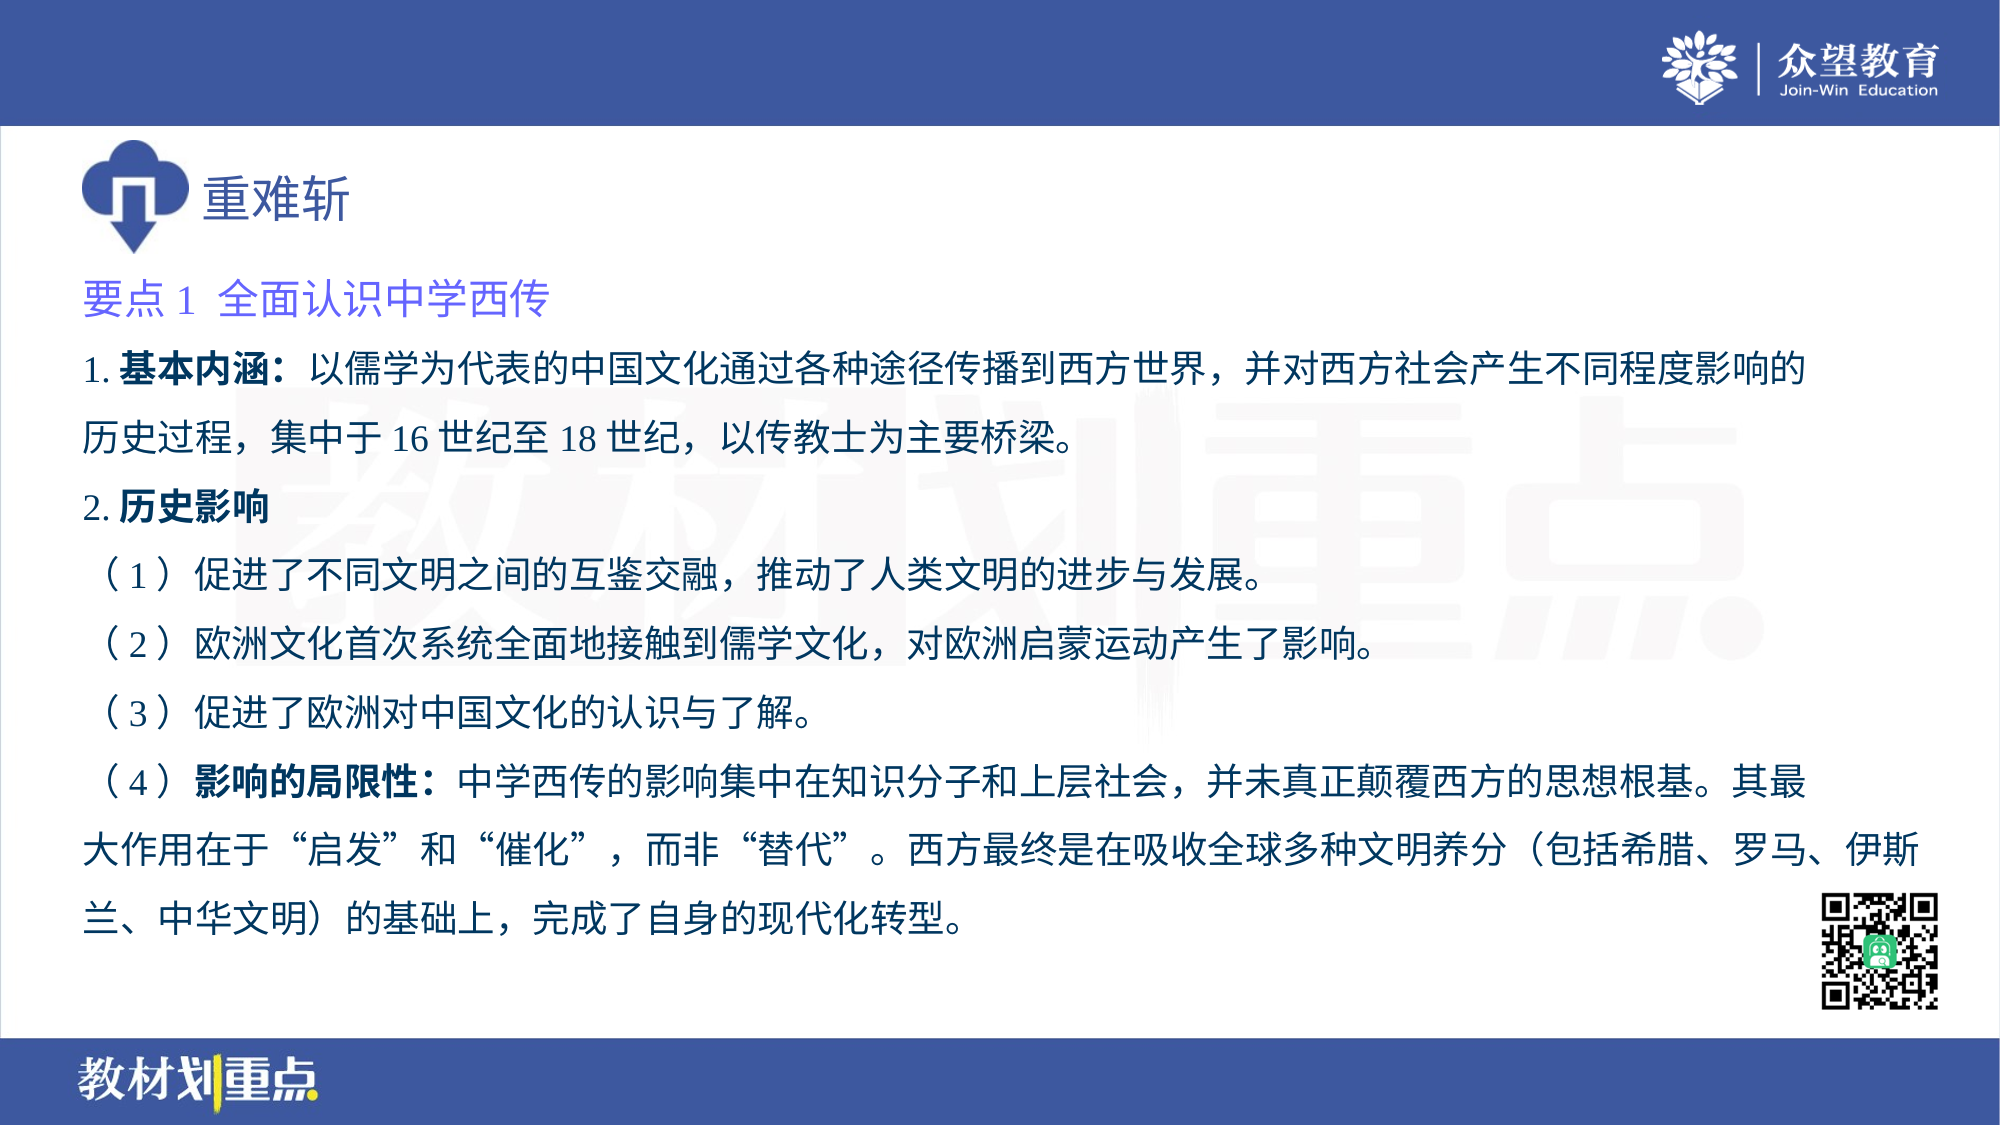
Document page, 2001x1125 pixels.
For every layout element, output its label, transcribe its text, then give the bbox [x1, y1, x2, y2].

picture [0, 0, 2000, 1125]
text_box 要点1 全面认识中学西传 [82, 247, 1817, 314]
text_box 1.基本内涵：以儒学为代表的中国文化通过各种途径传播到西方世界，并对西方社会产生不同程度影响的 历史过程，集中于16世纪至18世纪，以传教士为主要桥梁。 2.历史影响 （1）促进了不同文明之间的互鉴交融，推动了人类文明的进步与发展。 （2）欧洲文化首次系统全面地接触到儒学文化，对欧洲启蒙运动产生了影响。 （3）促进了欧洲对中国文化的认识与了解。 （4）影响的局限性：中学西传的影响集中在知识分子和上层社会，并未真正颠覆西方的思想根基。其最 大作用在于“启发”和“催化”，而非“替代”。西方最终是在吸收全球多种文明养分（包括希腊、罗马、伊斯 兰、中华文明）的基础上，完成了自身的现代化转型。 [82, 321, 1817, 941]
